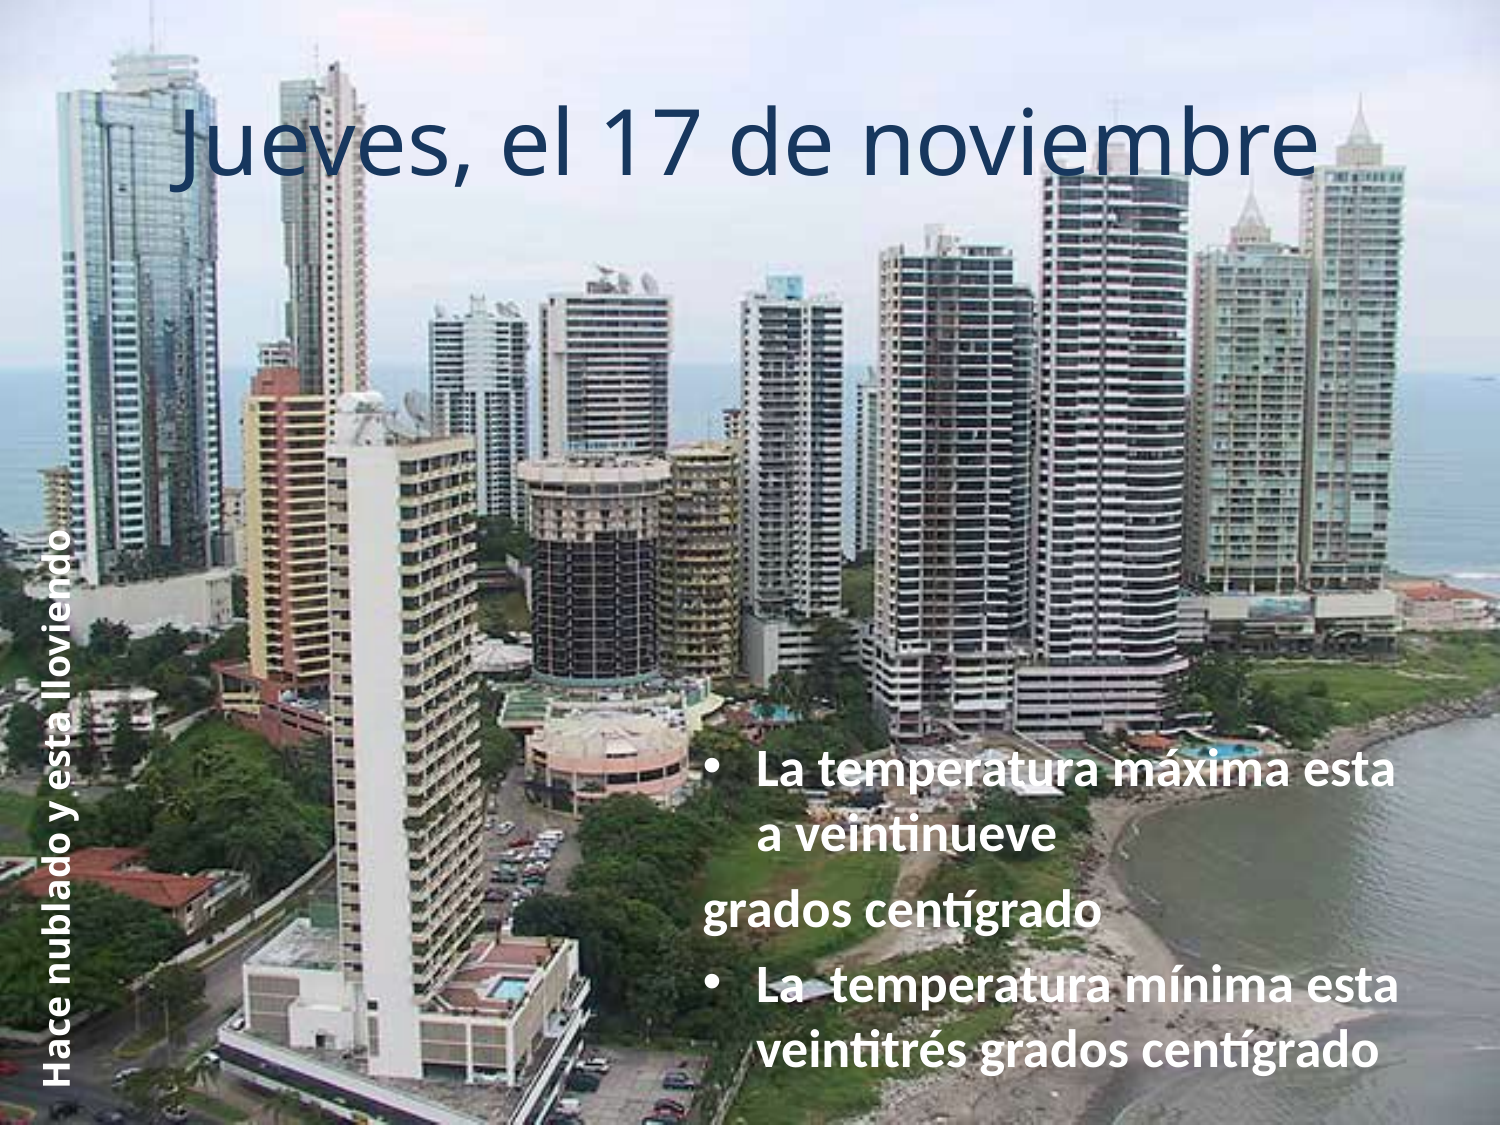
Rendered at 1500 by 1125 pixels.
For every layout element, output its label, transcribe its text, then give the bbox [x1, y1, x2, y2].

list La temperatura máxima esta a veintinueve grados centígrado La temperatura mínima esta veintitrés grados centígrado [687, 725, 1450, 1087]
title Jueves, el 17 de noviembre [75, 45, 1425, 233]
picture [0, 0, 1500, 1125]
text_box Hace nublado y esta lloviendo [24, 437, 85, 1104]
